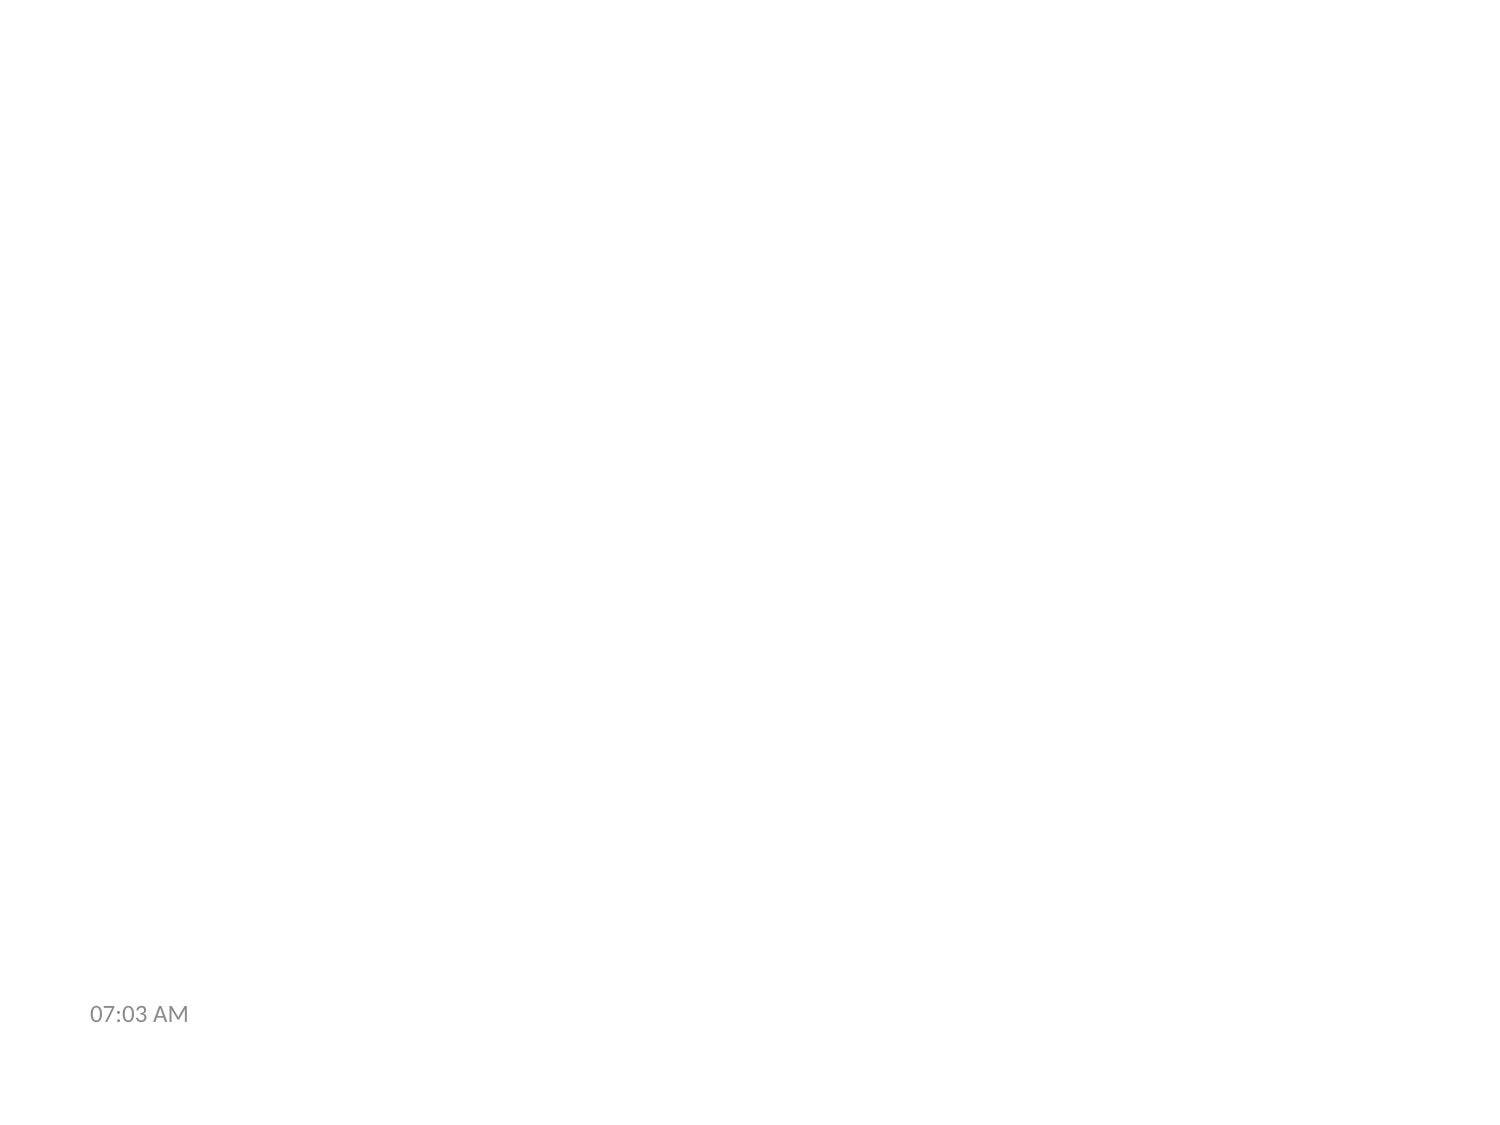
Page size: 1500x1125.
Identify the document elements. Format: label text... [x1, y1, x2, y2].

text_box 3:35 PM [75, 982, 425, 1043]
